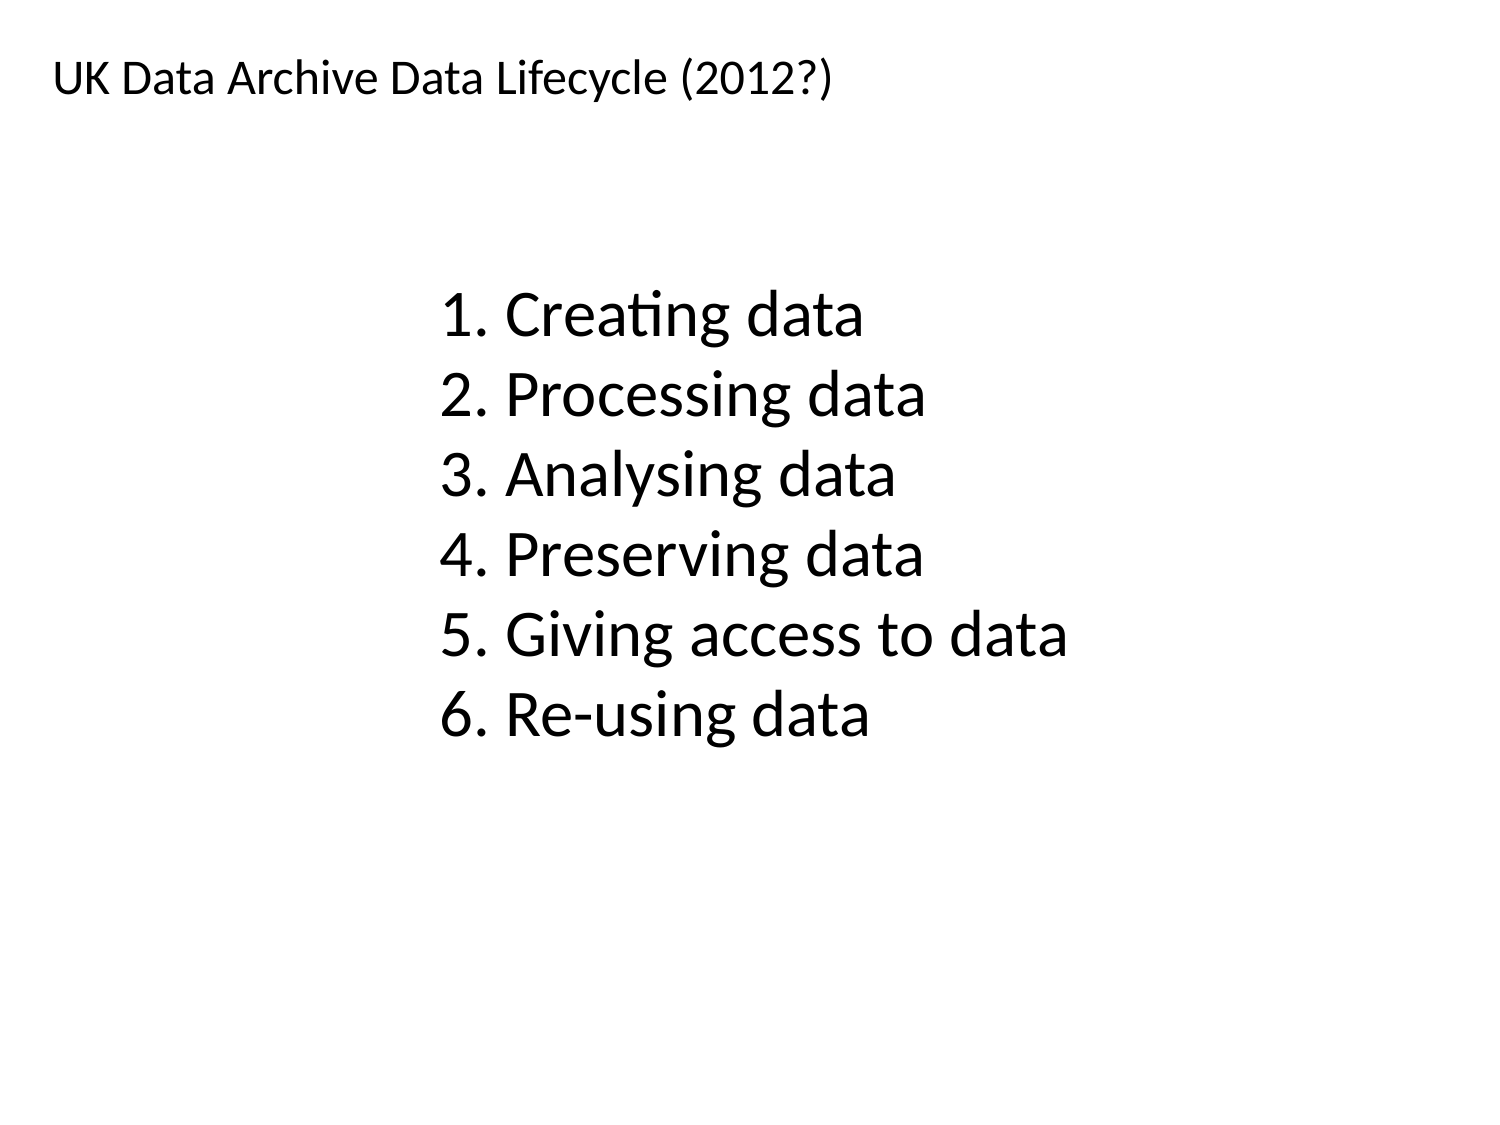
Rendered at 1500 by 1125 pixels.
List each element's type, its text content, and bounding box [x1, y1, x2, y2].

text_box 1. Creating data 2. Processing data 3. Analysing data 4. Preserving data 5. Giving access to data 6. Re-using data [425, 262, 1125, 757]
text_box UK Data Archive Data Lifecycle (2012?) [37, 37, 913, 113]
